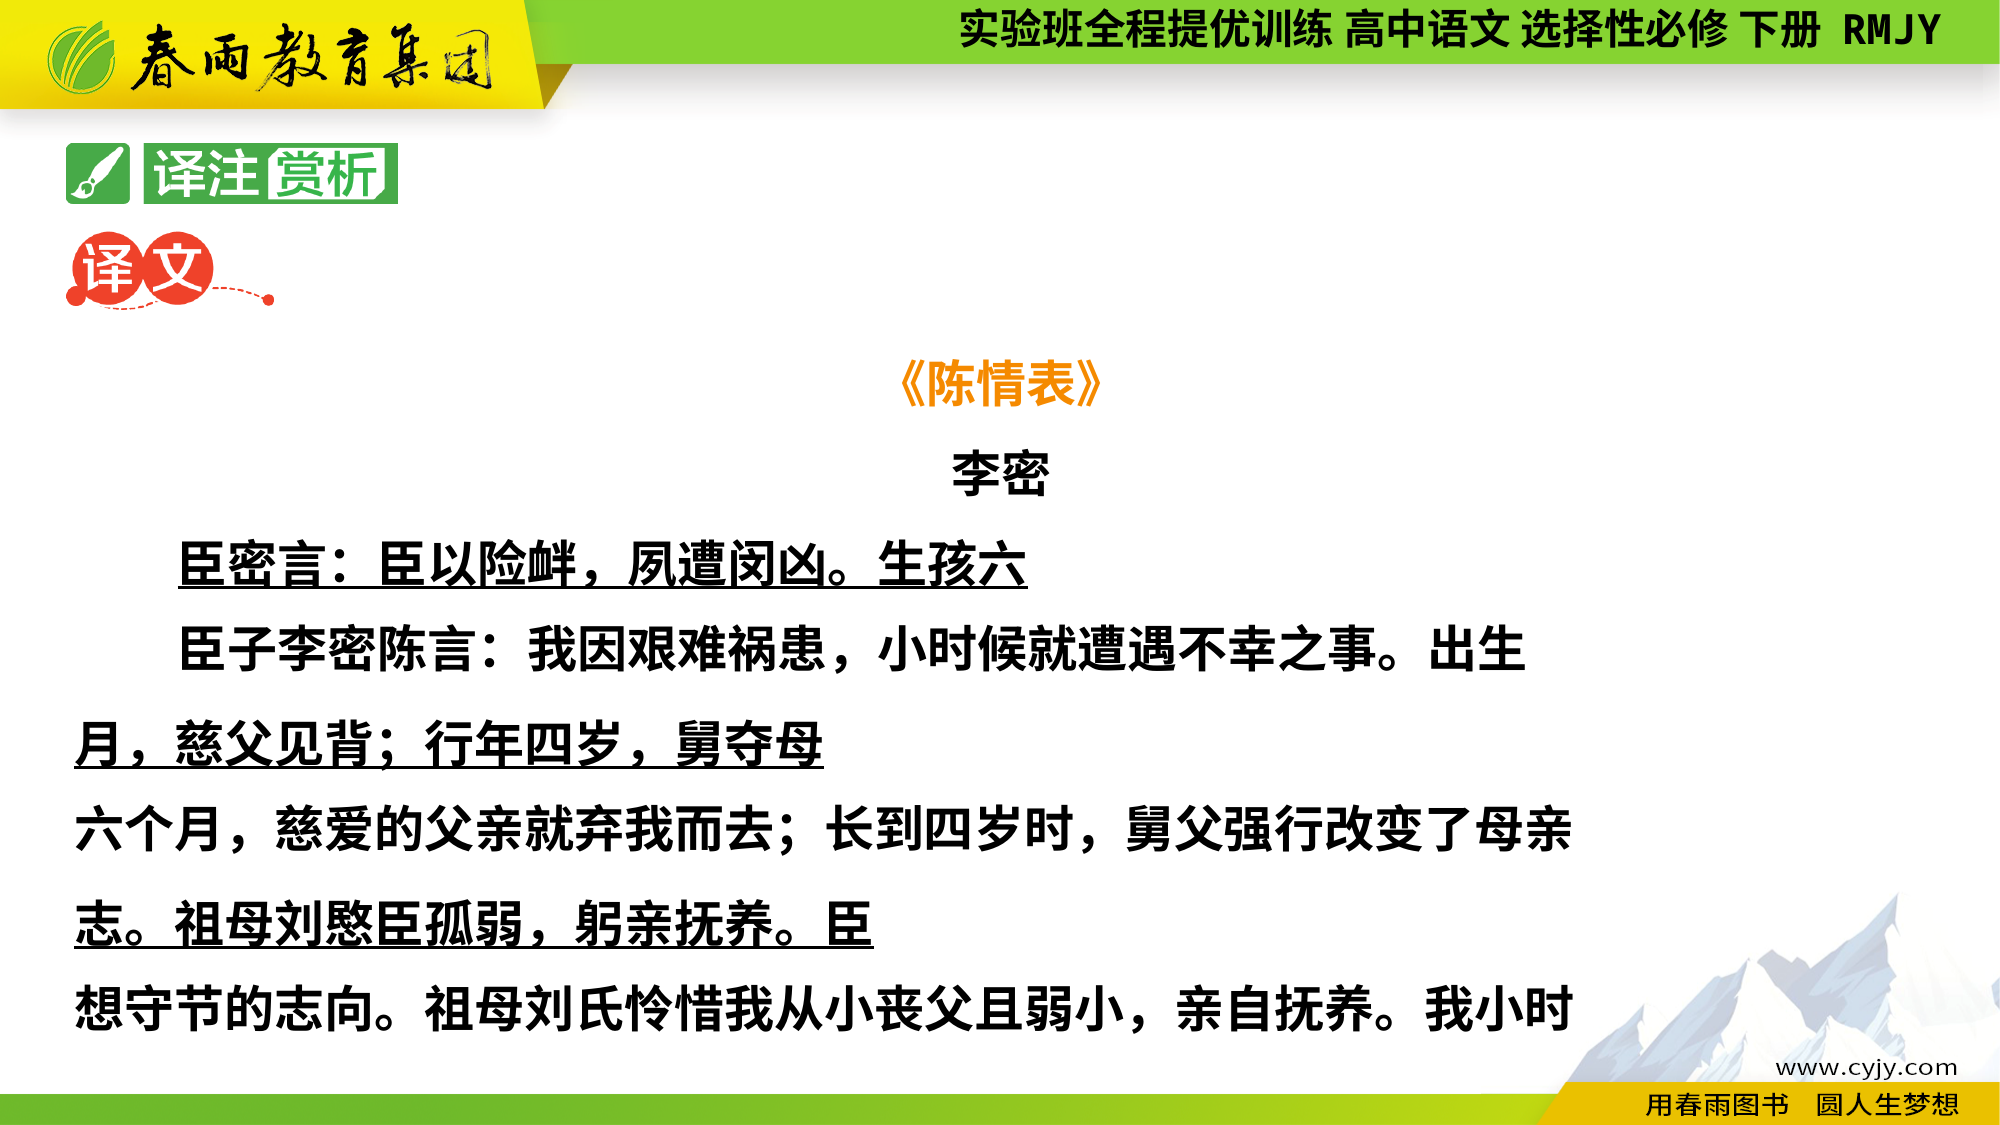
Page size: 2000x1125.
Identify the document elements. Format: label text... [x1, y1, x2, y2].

picture [0, 0, 2000, 1125]
text_box 臣子李密陈言：我因艰难祸患，小时候就遭遇不幸之事。出生 六个月，慈爱的父亲就弃我而去；长到四岁时，舅父强行改变了母亲 想守节的志向。祖母刘氏怜惜我从小丧父且弱小，亲自抚养。我小时 [59, 580, 1944, 1046]
